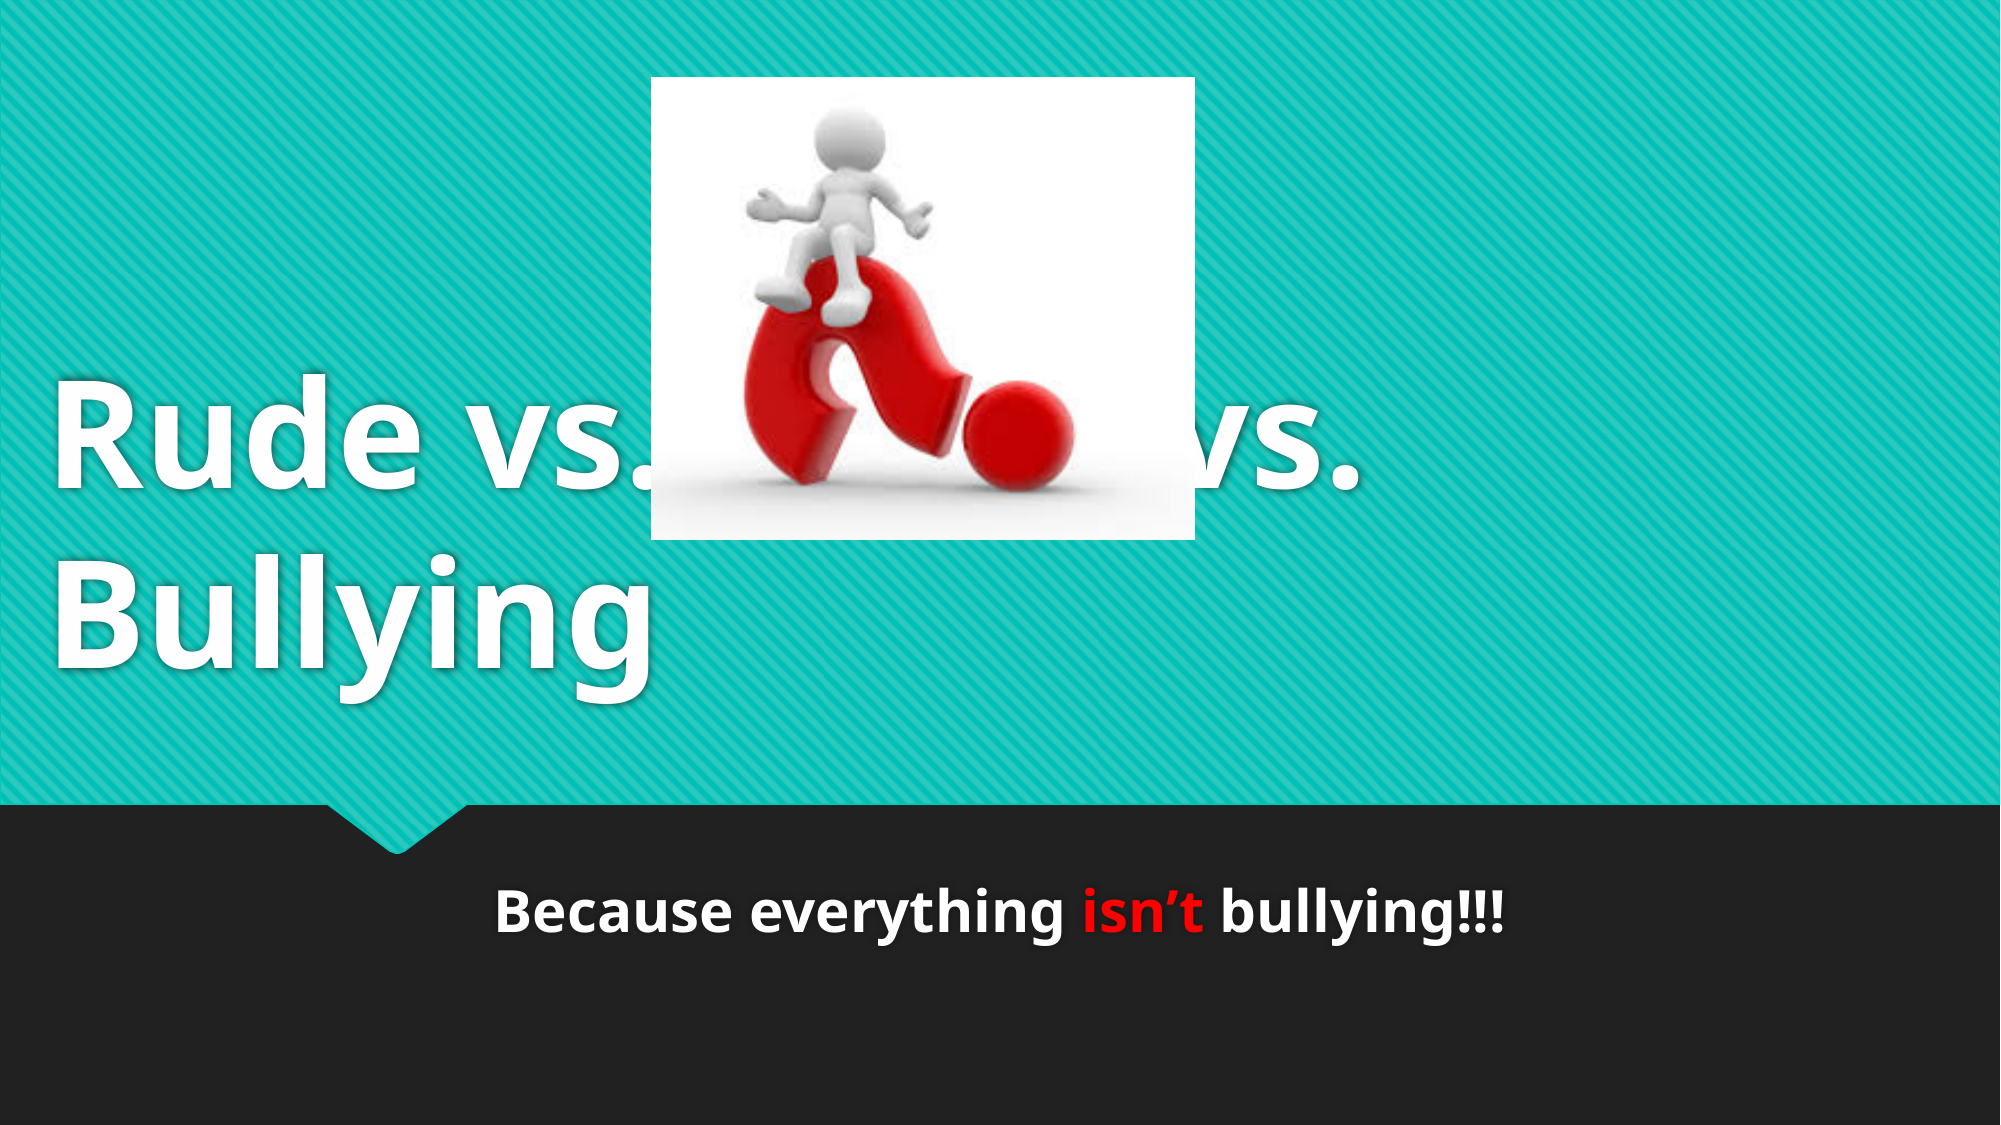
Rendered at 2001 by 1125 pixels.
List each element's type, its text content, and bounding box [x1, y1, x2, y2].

subtitle Because everything isn’t bullying!!! [132, 866, 1868, 938]
title Rude vs. Mean vs. Bullying [30, 218, 1972, 706]
picture [651, 77, 1195, 540]
